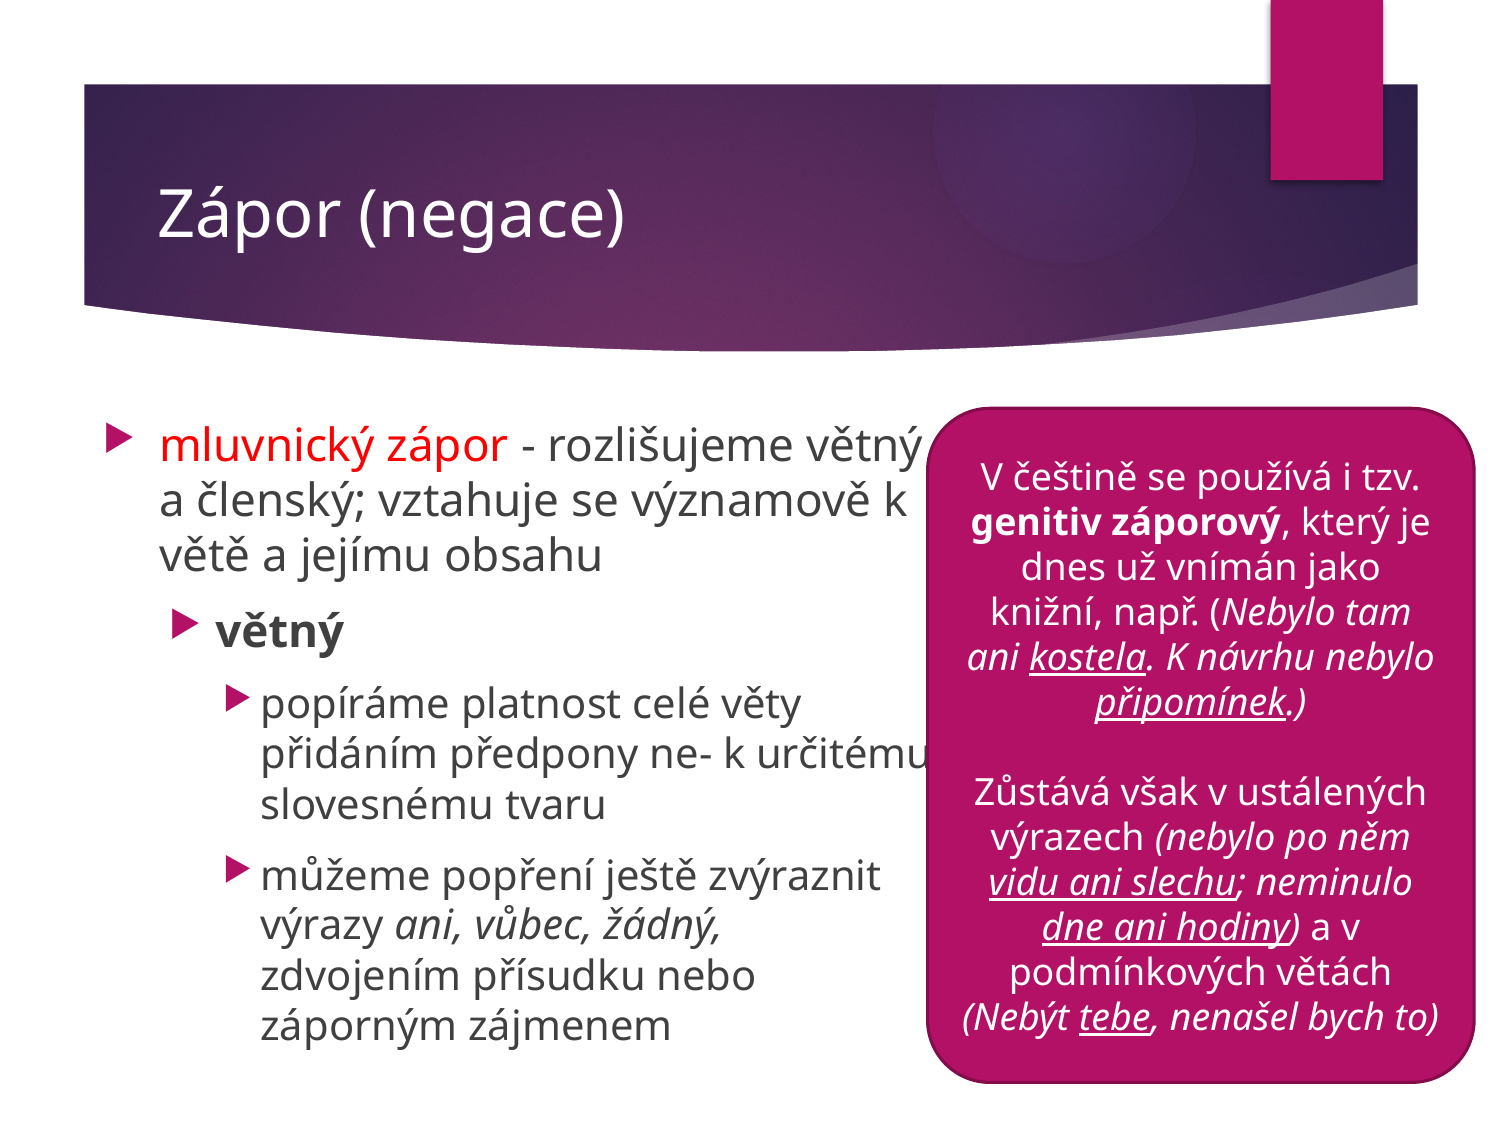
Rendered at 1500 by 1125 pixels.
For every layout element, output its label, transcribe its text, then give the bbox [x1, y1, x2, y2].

list mluvnický zápor - rozlišujeme větný a členský; vztahuje se významově k větě a jejímu obsahu větný popíráme platnost celé věty přidáním předpony ne- k určitému slovesnému tvaru můžeme popření ještě zvýraznit výrazy ani, vůbec, žádný, zdvojením přísudku nebo záporným zájmenem [87, 408, 950, 1125]
title Zápor (negace) [142, 152, 1183, 269]
text_box V češtině se používá i tzv. genitiv záporový, který je dnes už vnímán jako knižní, např. (Nebylo tam ani kostela. K návrhu nebylo připomínek.) Zůstává však v ustálených výrazech (nebylo po něm vidu ani slechu; neminulo dne ani hodiny) a v podmínkových větách (Nebýt tebe, nenašel bych to) [926, 406, 1476, 1084]
